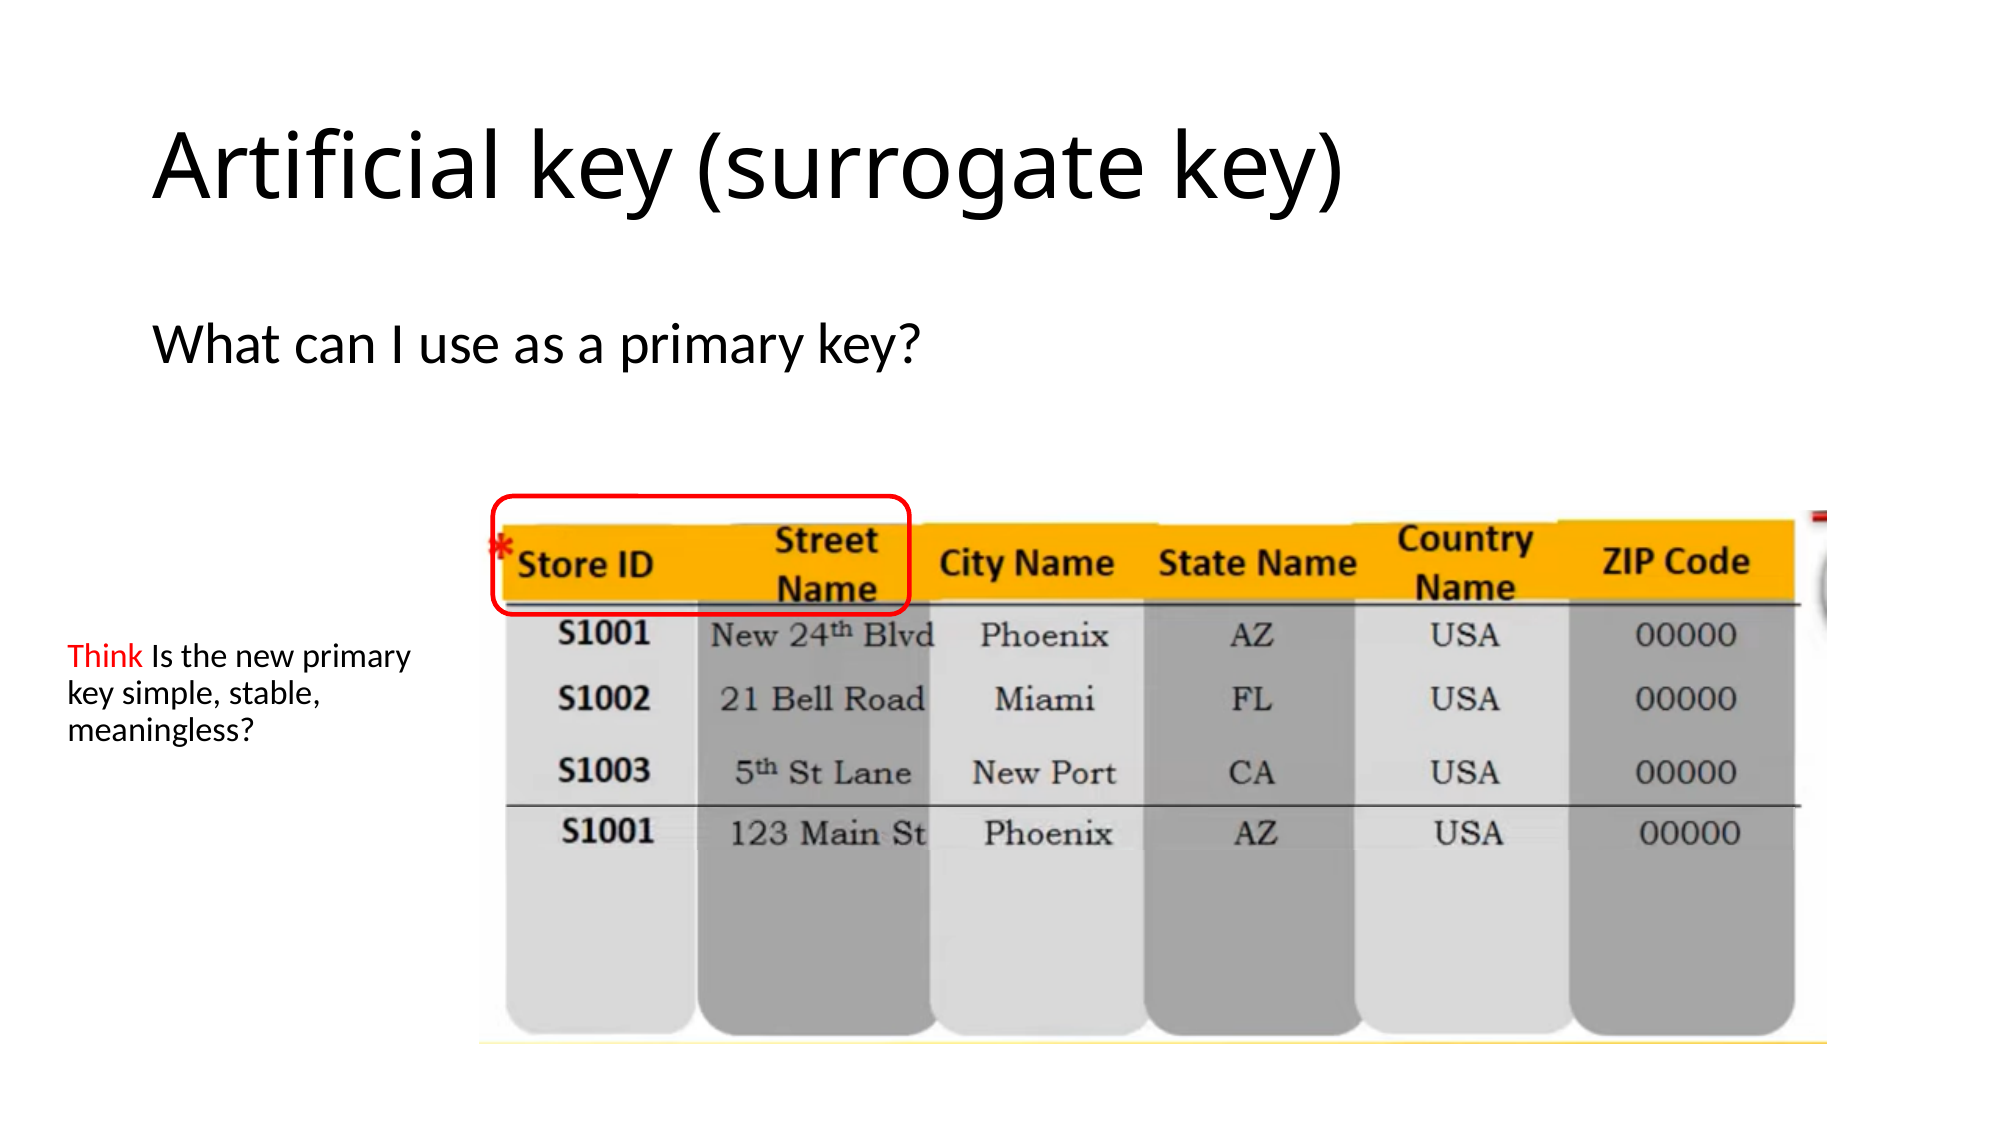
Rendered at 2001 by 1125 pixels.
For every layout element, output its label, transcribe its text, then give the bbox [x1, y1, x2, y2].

text_box Think Is the new primary key simple, stable, meaningless? [52, 630, 456, 757]
list What can I use as a primary key? [137, 305, 1401, 432]
picture [479, 510, 1827, 1044]
title Artificial key (surrogate key) [137, 59, 1863, 278]
text_box [492, 495, 910, 510]
